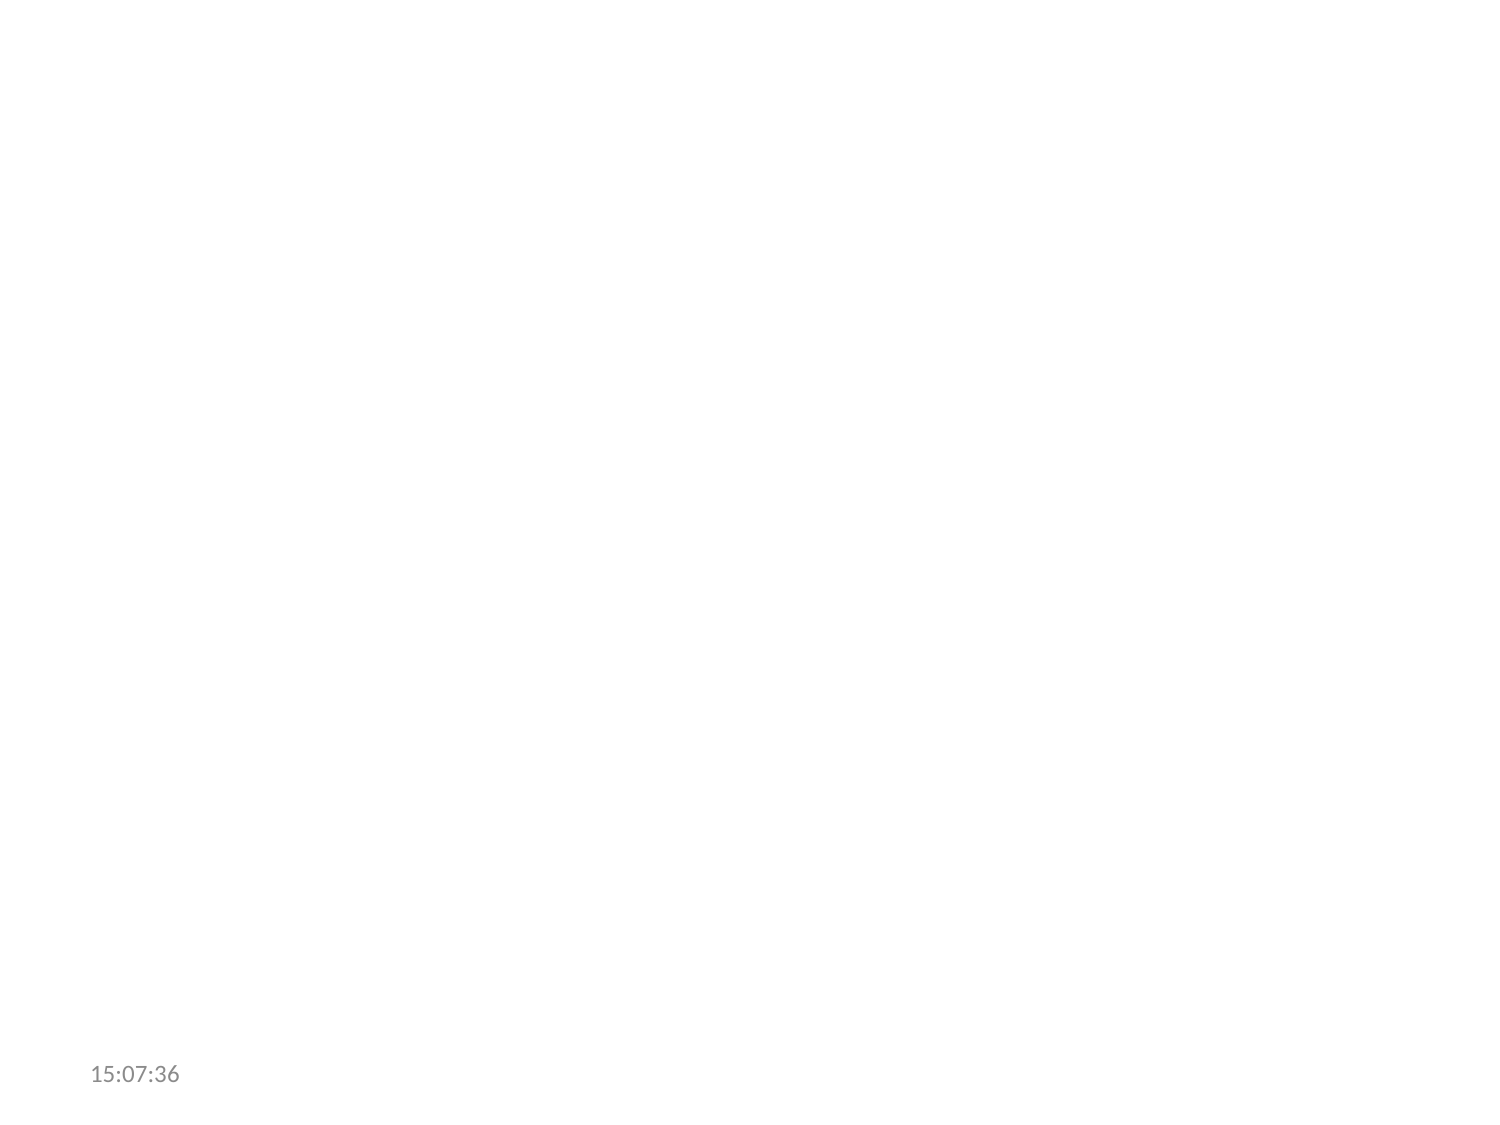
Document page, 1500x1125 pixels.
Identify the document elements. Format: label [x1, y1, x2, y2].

slide_number [75, 1042, 425, 1103]
